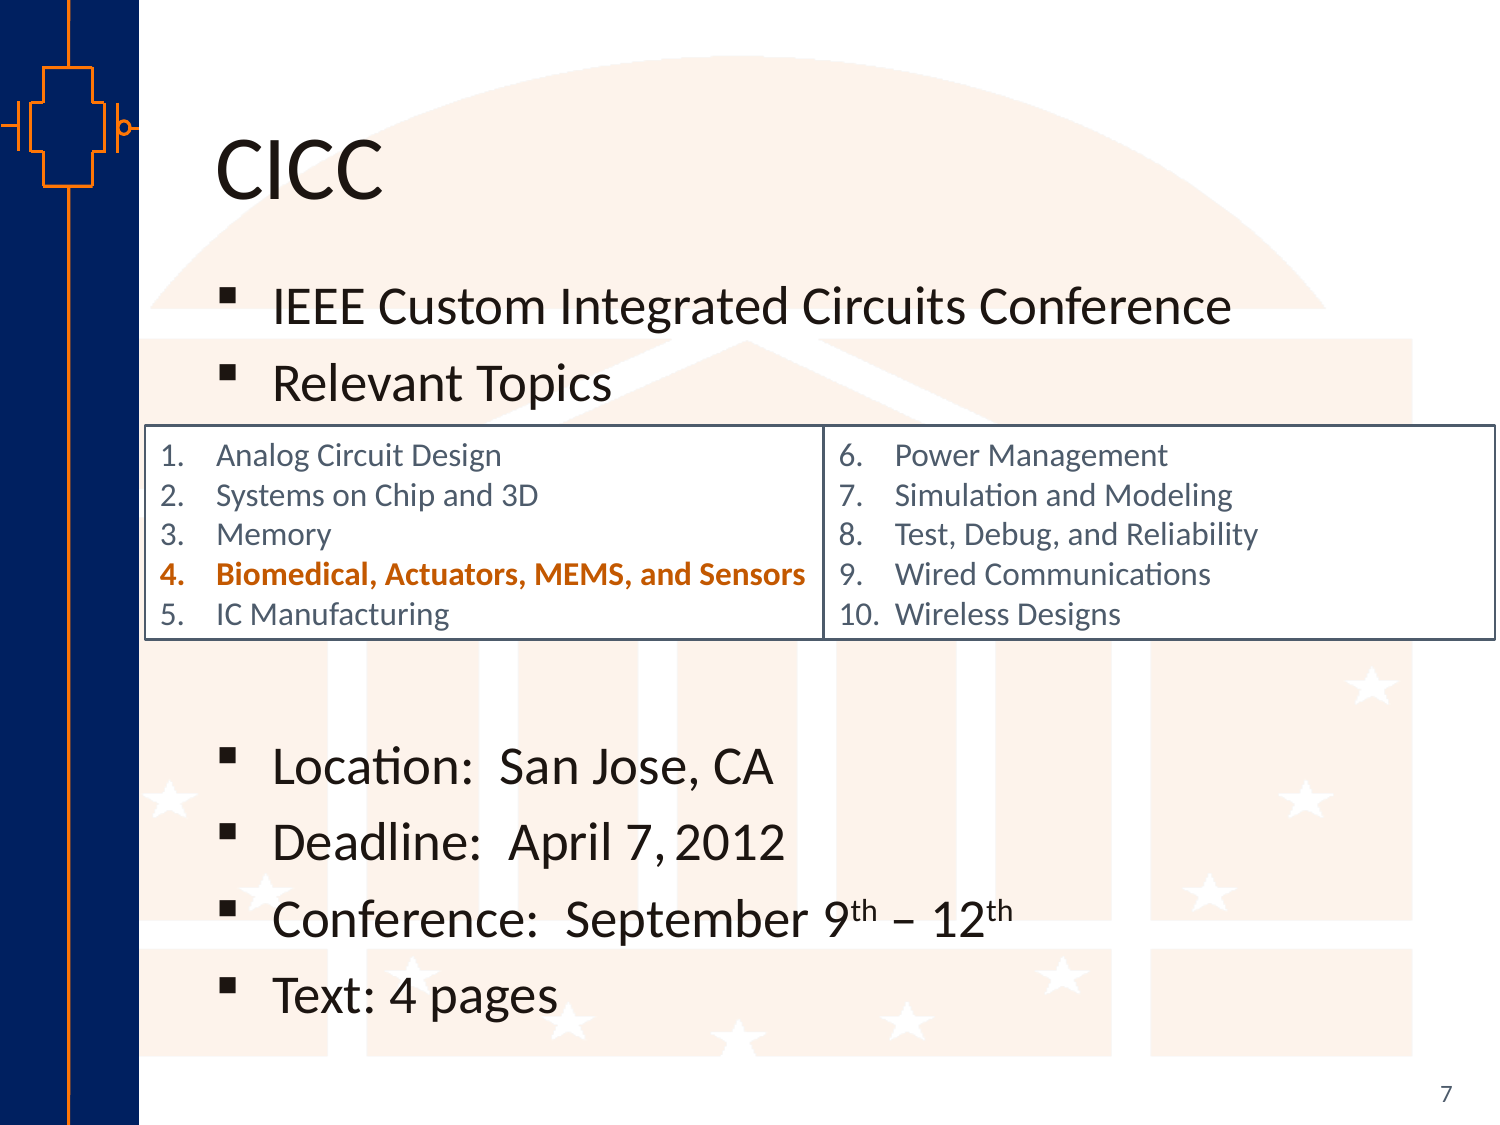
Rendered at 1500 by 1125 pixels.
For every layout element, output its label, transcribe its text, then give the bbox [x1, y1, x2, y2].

list IEEE Custom Integrated Circuits Conference Relevant Topics Location: San Jose, CA Deadline: April 7, 2012 Conference: September 9th – 12th Text: 4 pages [200, 262, 1425, 424]
text_box Power Management Simulation and Modeling Test, Debug, and Reliability Wired Communications Wireless Designs [822, 424, 1496, 641]
list IEEE Custom Integrated Circuits Conference Relevant Topics Location: San Jose, CA Deadline: April 7, 2012 Conference: September 9th – 12th Text: 4 pages [200, 641, 1425, 1038]
slide_number 7 [1425, 1062, 1488, 1123]
text_box Analog Circuit Design Systems on Chip and 3D Memory Biomedical, Actuators, MEMS, and Sensors IC Manufacturing [144, 424, 822, 641]
title CICC [200, 37, 1388, 225]
